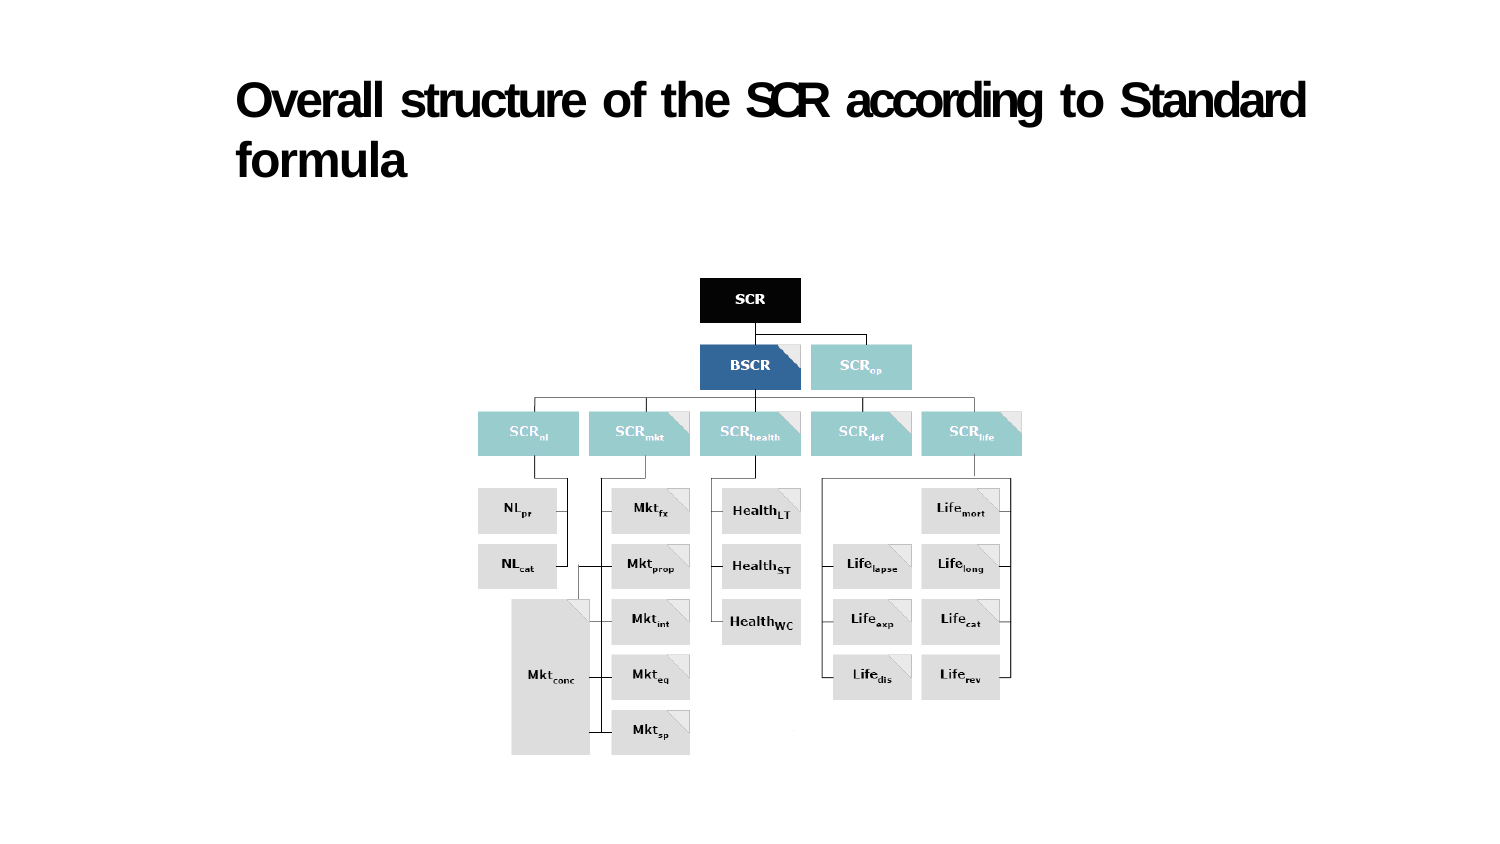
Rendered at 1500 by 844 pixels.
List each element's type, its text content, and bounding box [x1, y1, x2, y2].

picture [478, 278, 1022, 755]
title Overall structure of the SCR according to Standard formula [103, 54, 1397, 199]
